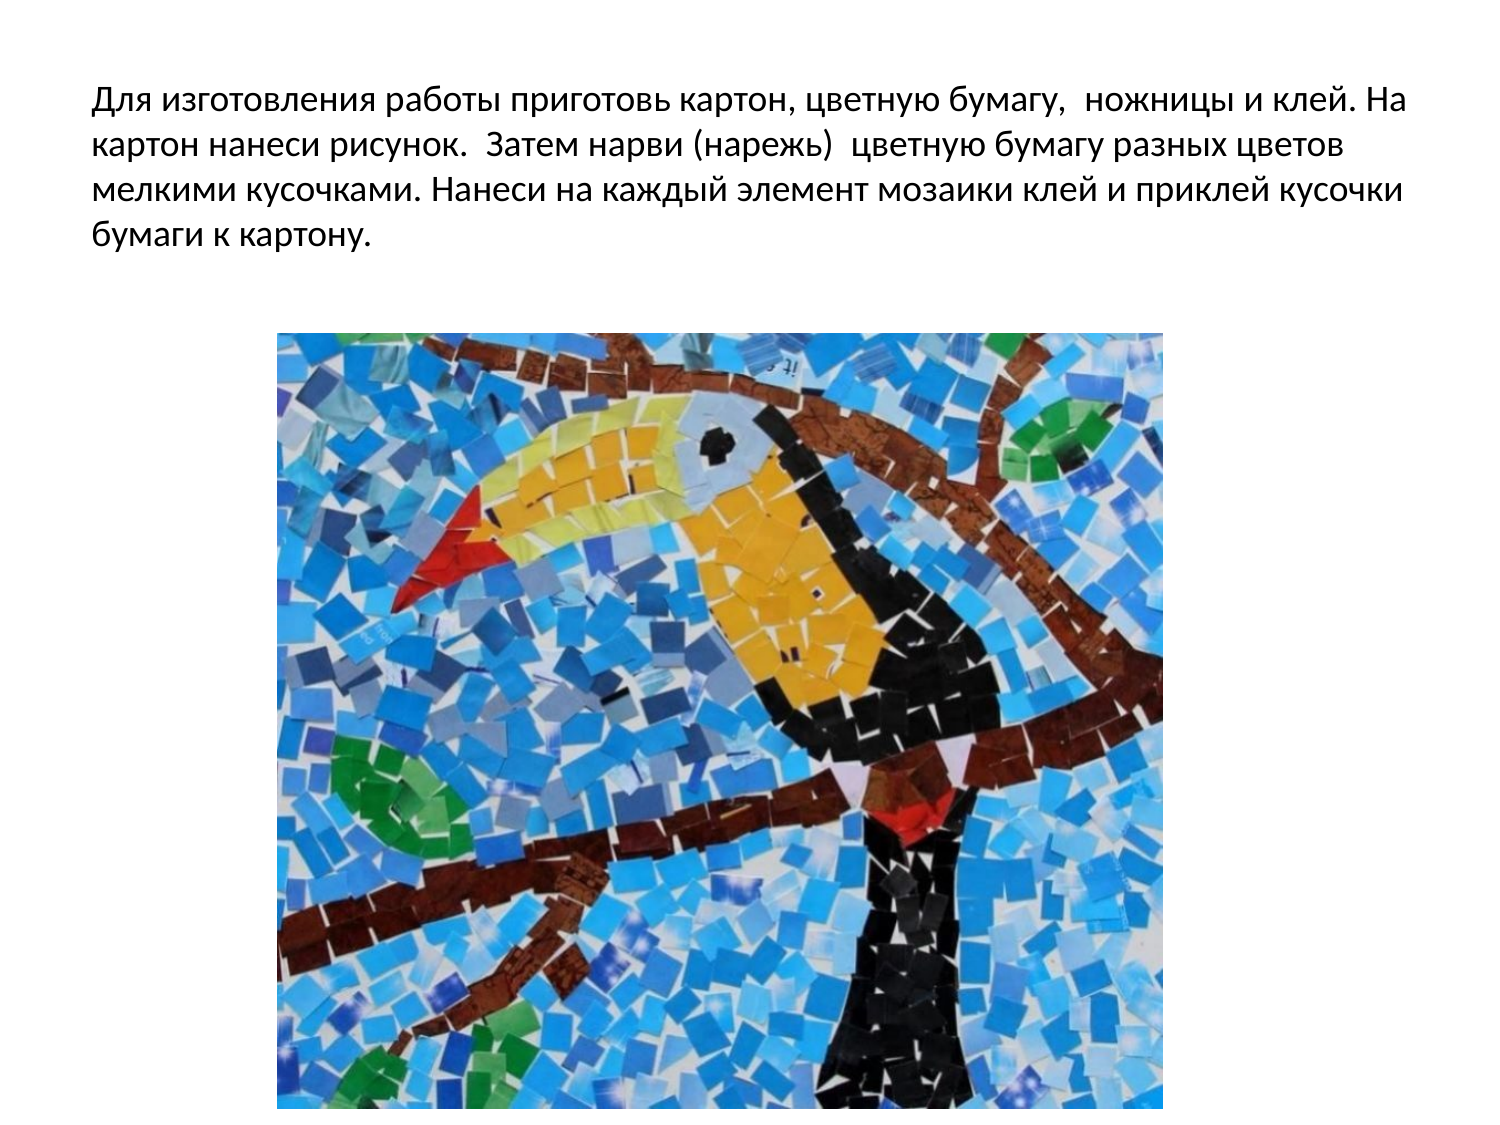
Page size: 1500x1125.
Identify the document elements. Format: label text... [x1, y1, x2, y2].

picture [277, 333, 1163, 1110]
text_box Для изготовления работы приготовь картон, цветную бумагу, ножницы и клей. На картон нанеси рисунок. Затем нарви (нарежь) цветную бумагу разных цветов мелкими кусочками. Нанеси на каждый элемент мозаики клей и приклей кусочки бумаги к картону. [76, 66, 1447, 262]
